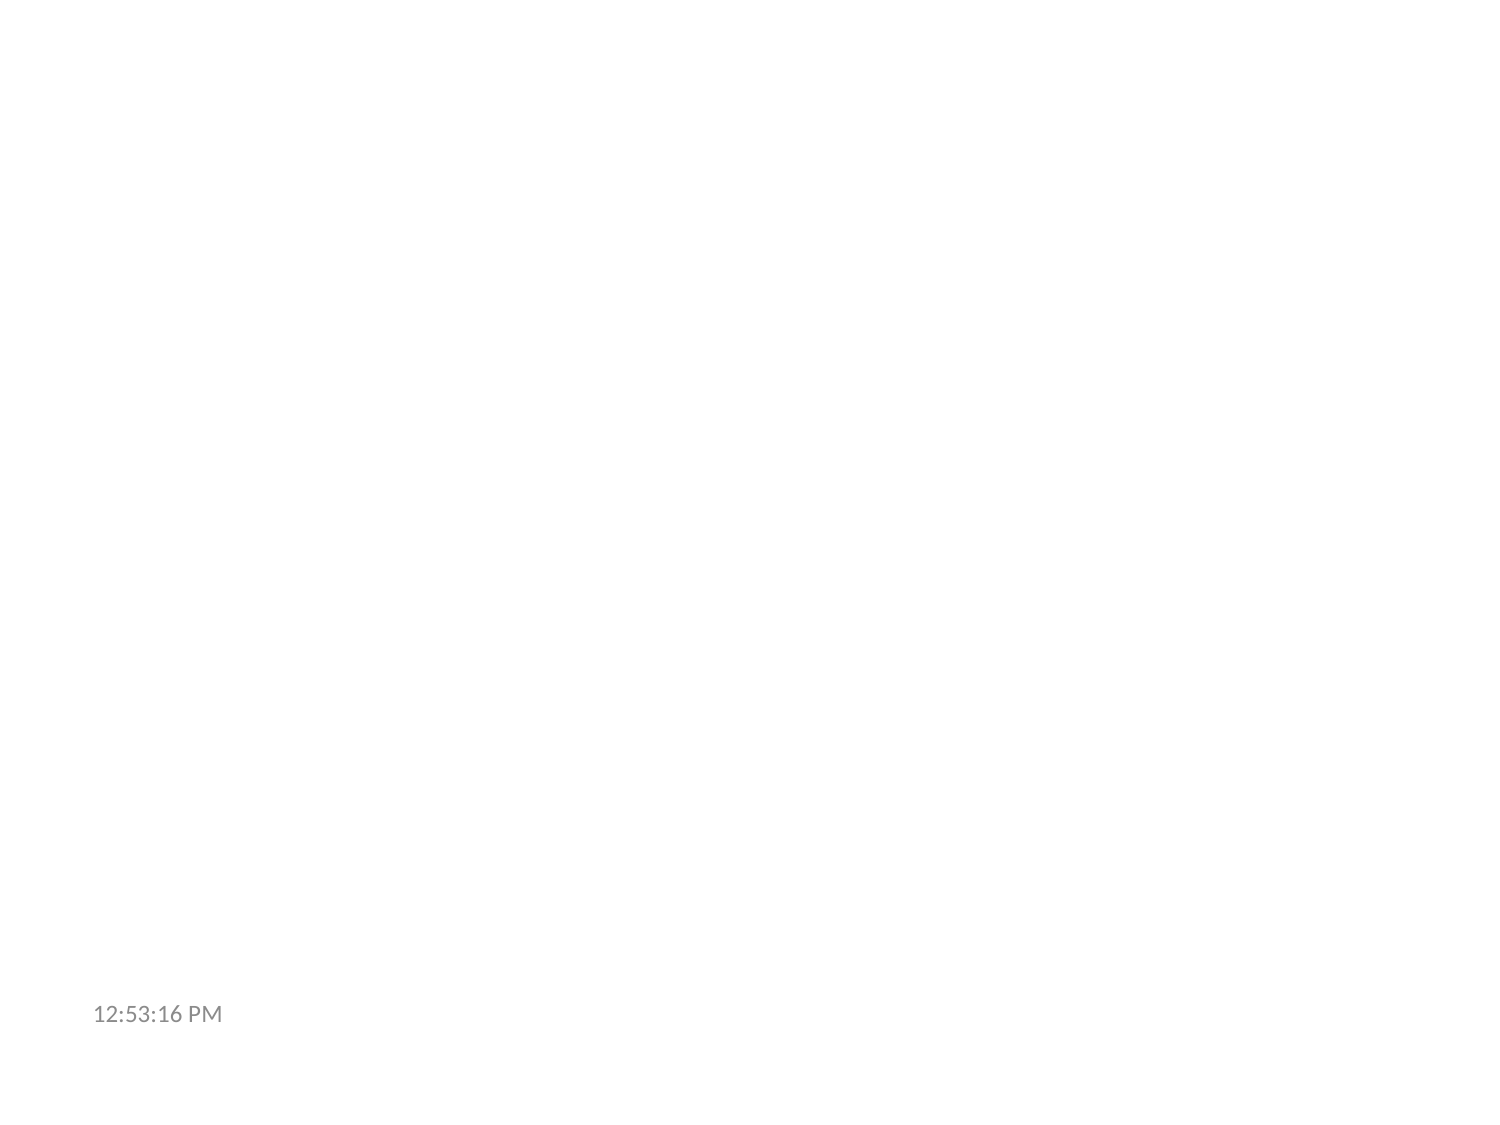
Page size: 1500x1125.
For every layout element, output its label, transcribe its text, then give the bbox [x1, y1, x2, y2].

text_box 3:35:09 PM [77, 982, 428, 1043]
